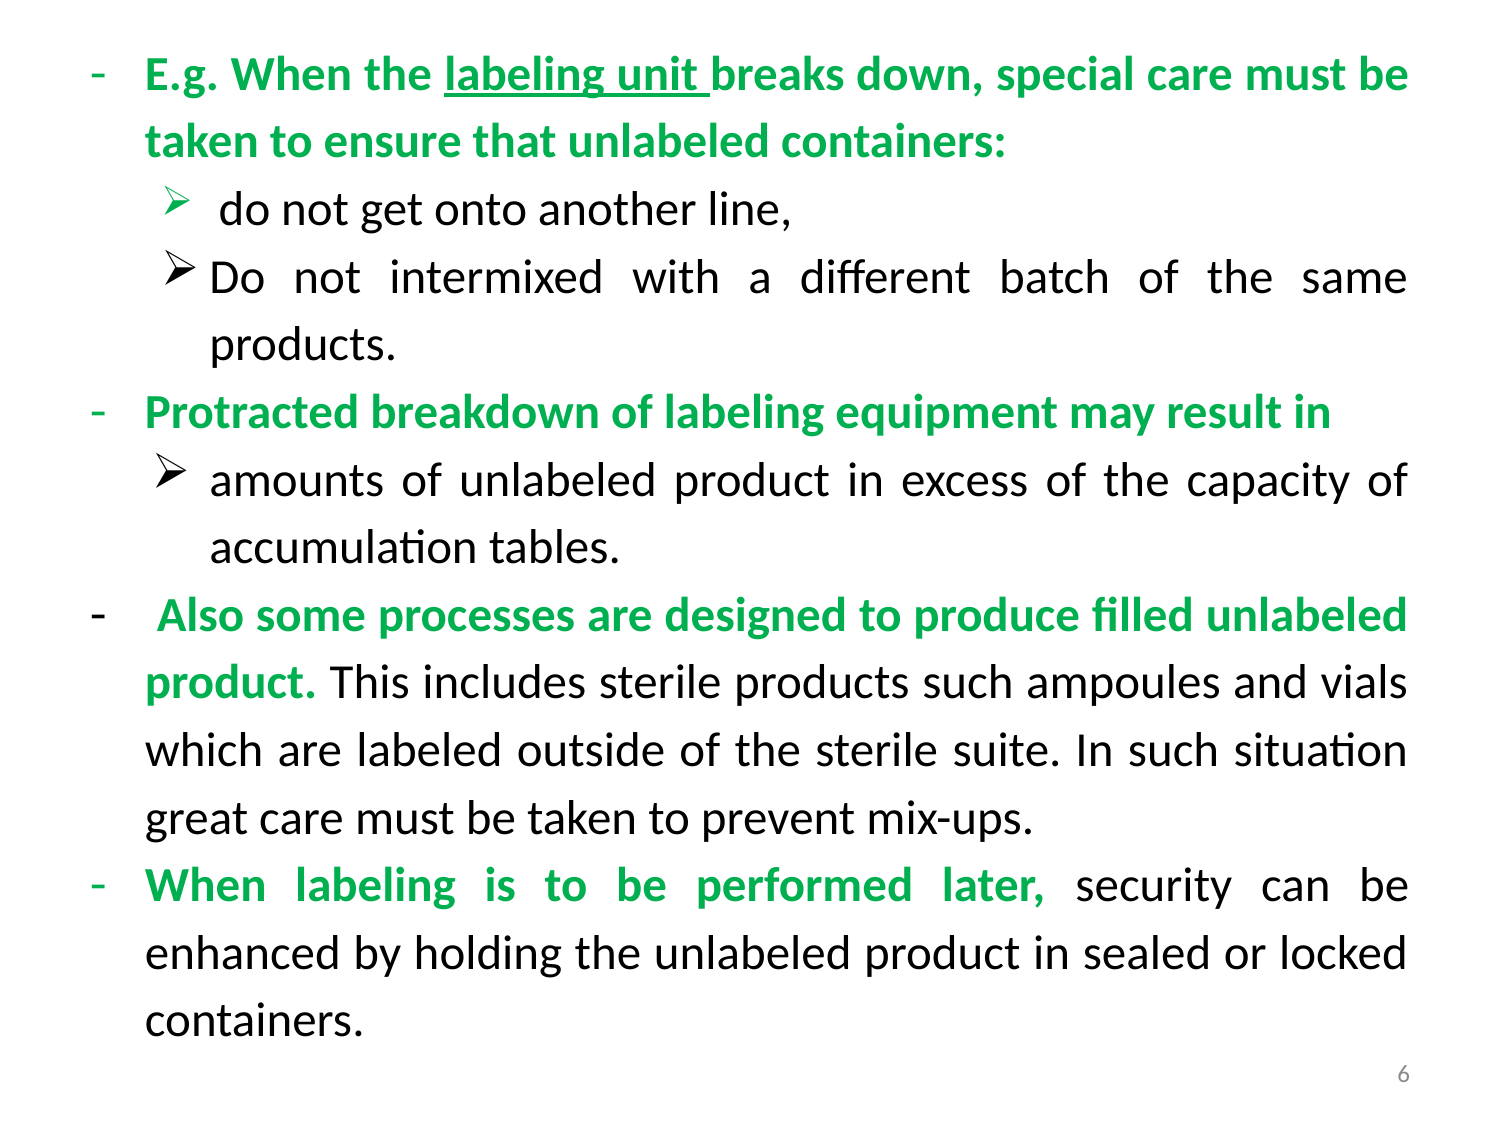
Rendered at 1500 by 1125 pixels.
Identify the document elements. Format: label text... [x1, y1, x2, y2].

list E.g. When the labeling unit breaks down, special care must be taken to ensure that unlabeled containers: do not get onto another line, Do not intermixed with a different batch of the same products. Protracted breakdown of labeling equipment may result in amounts of unlabeled product in excess of the capacity of accumulation tables. Also some processes are designed to produce filled unlabeled product. This includes sterile products such ampoules and vials which are labeled outside of the sterile suite. In such situation great care must be taken to prevent mix-ups. When labeling is to be performed later, security can be enhanced by holding the unlabeled product in sealed or locked containers. [75, 24, 1425, 1100]
slide_number 6 [1074, 1042, 1425, 1103]
